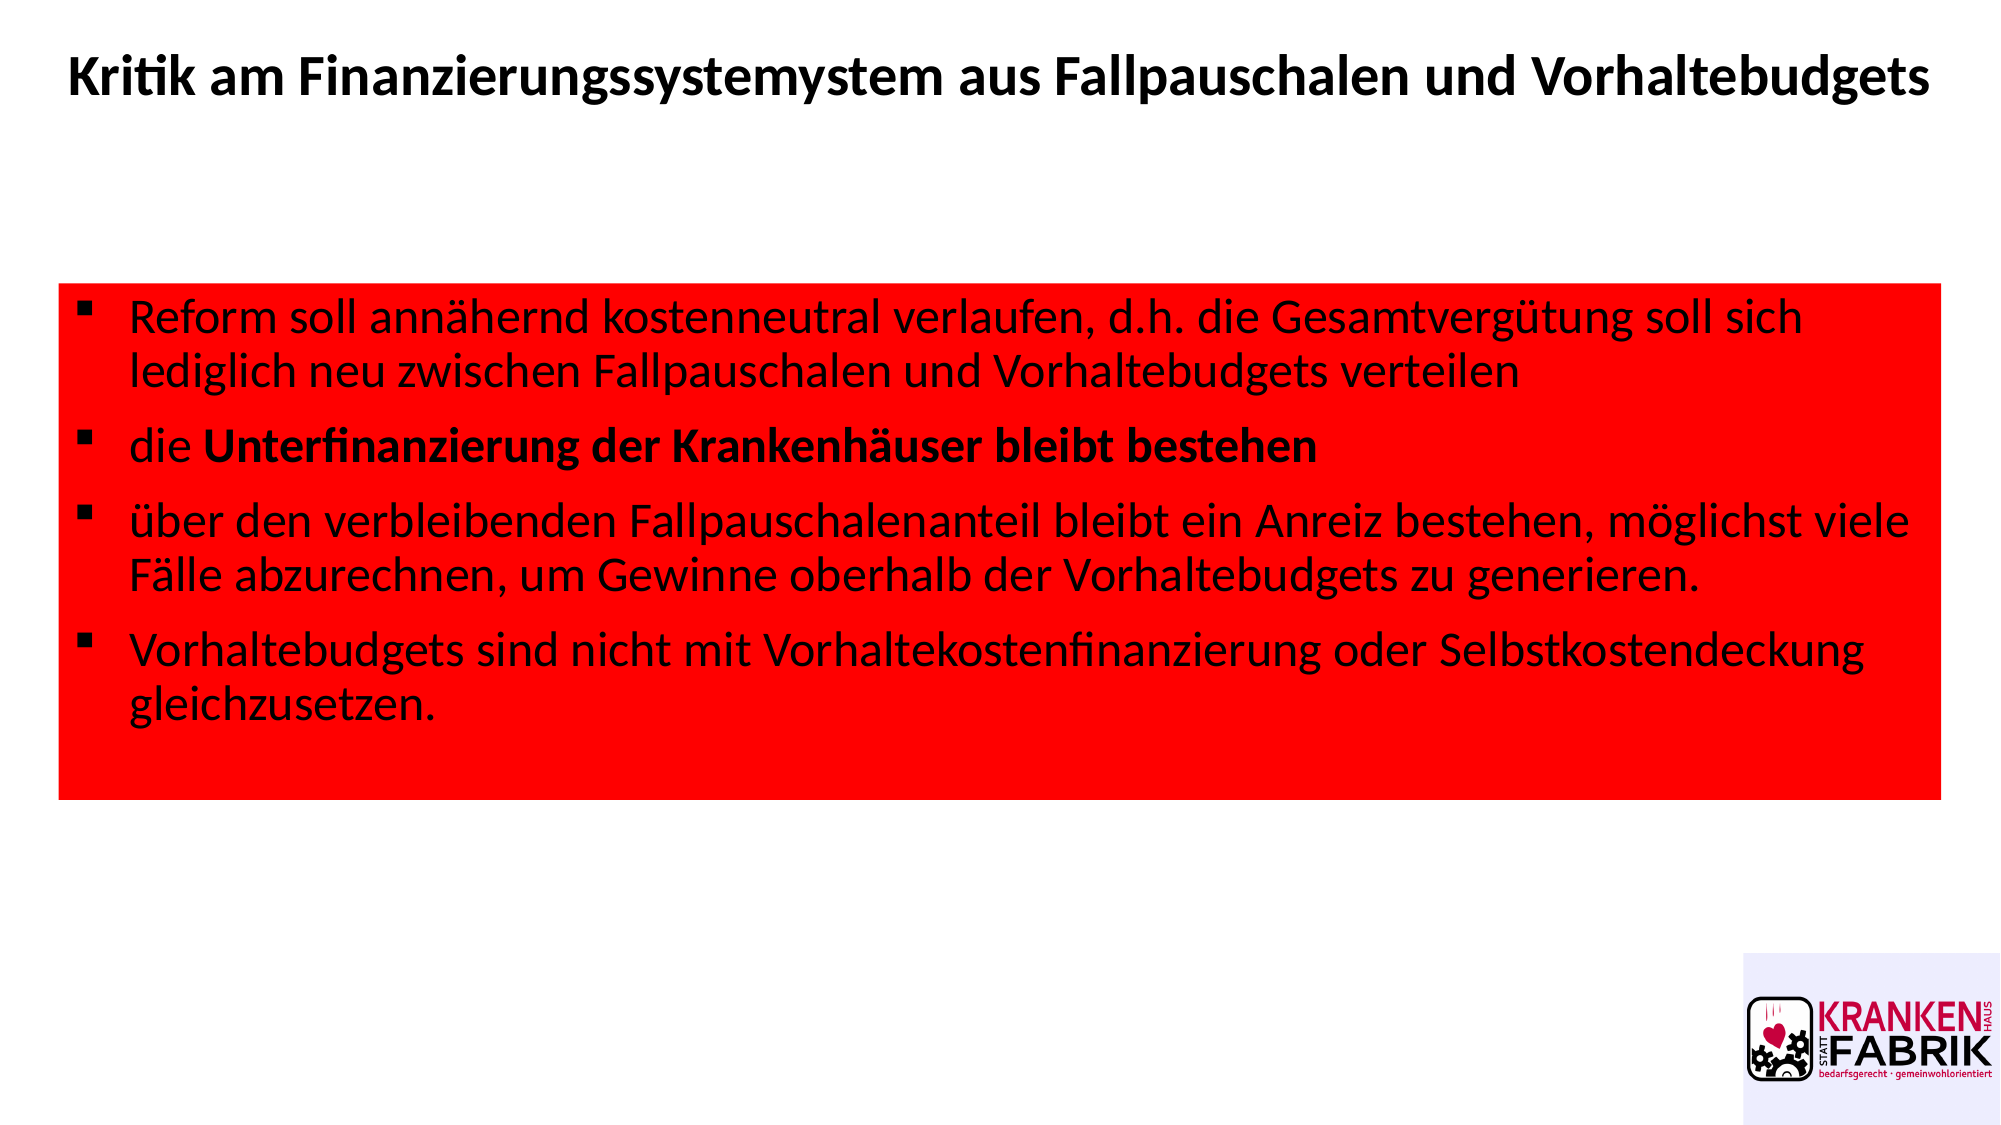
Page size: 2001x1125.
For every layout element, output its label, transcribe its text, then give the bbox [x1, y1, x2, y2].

picture [1743, 953, 2000, 1125]
text_box Reform soll annähernd kostenneutral verlaufen, d.h. die Gesamtvergütung soll sich lediglich neu zwischen Fallpauschalen und Vorhaltebudgets verteilen die Unterfinanzierung der Krankenhäuser bleibt bestehen über den verbleibenden Fallpauschalenanteil bleibt ein Anreiz bestehen, möglichst viele Fälle abzurechnen, um Gewinne oberhalb der Vorhaltebudgets zu generieren. Vorhaltebudgets sind nicht mit Vorhaltekostenfinanzierung oder Selbstkostendeckung gleichzusetzen. [58, 283, 1942, 800]
text_box Kritik am Finanzierungssystemystem aus Fallpauschalen und Vorhaltebudgets [41, 37, 1959, 177]
